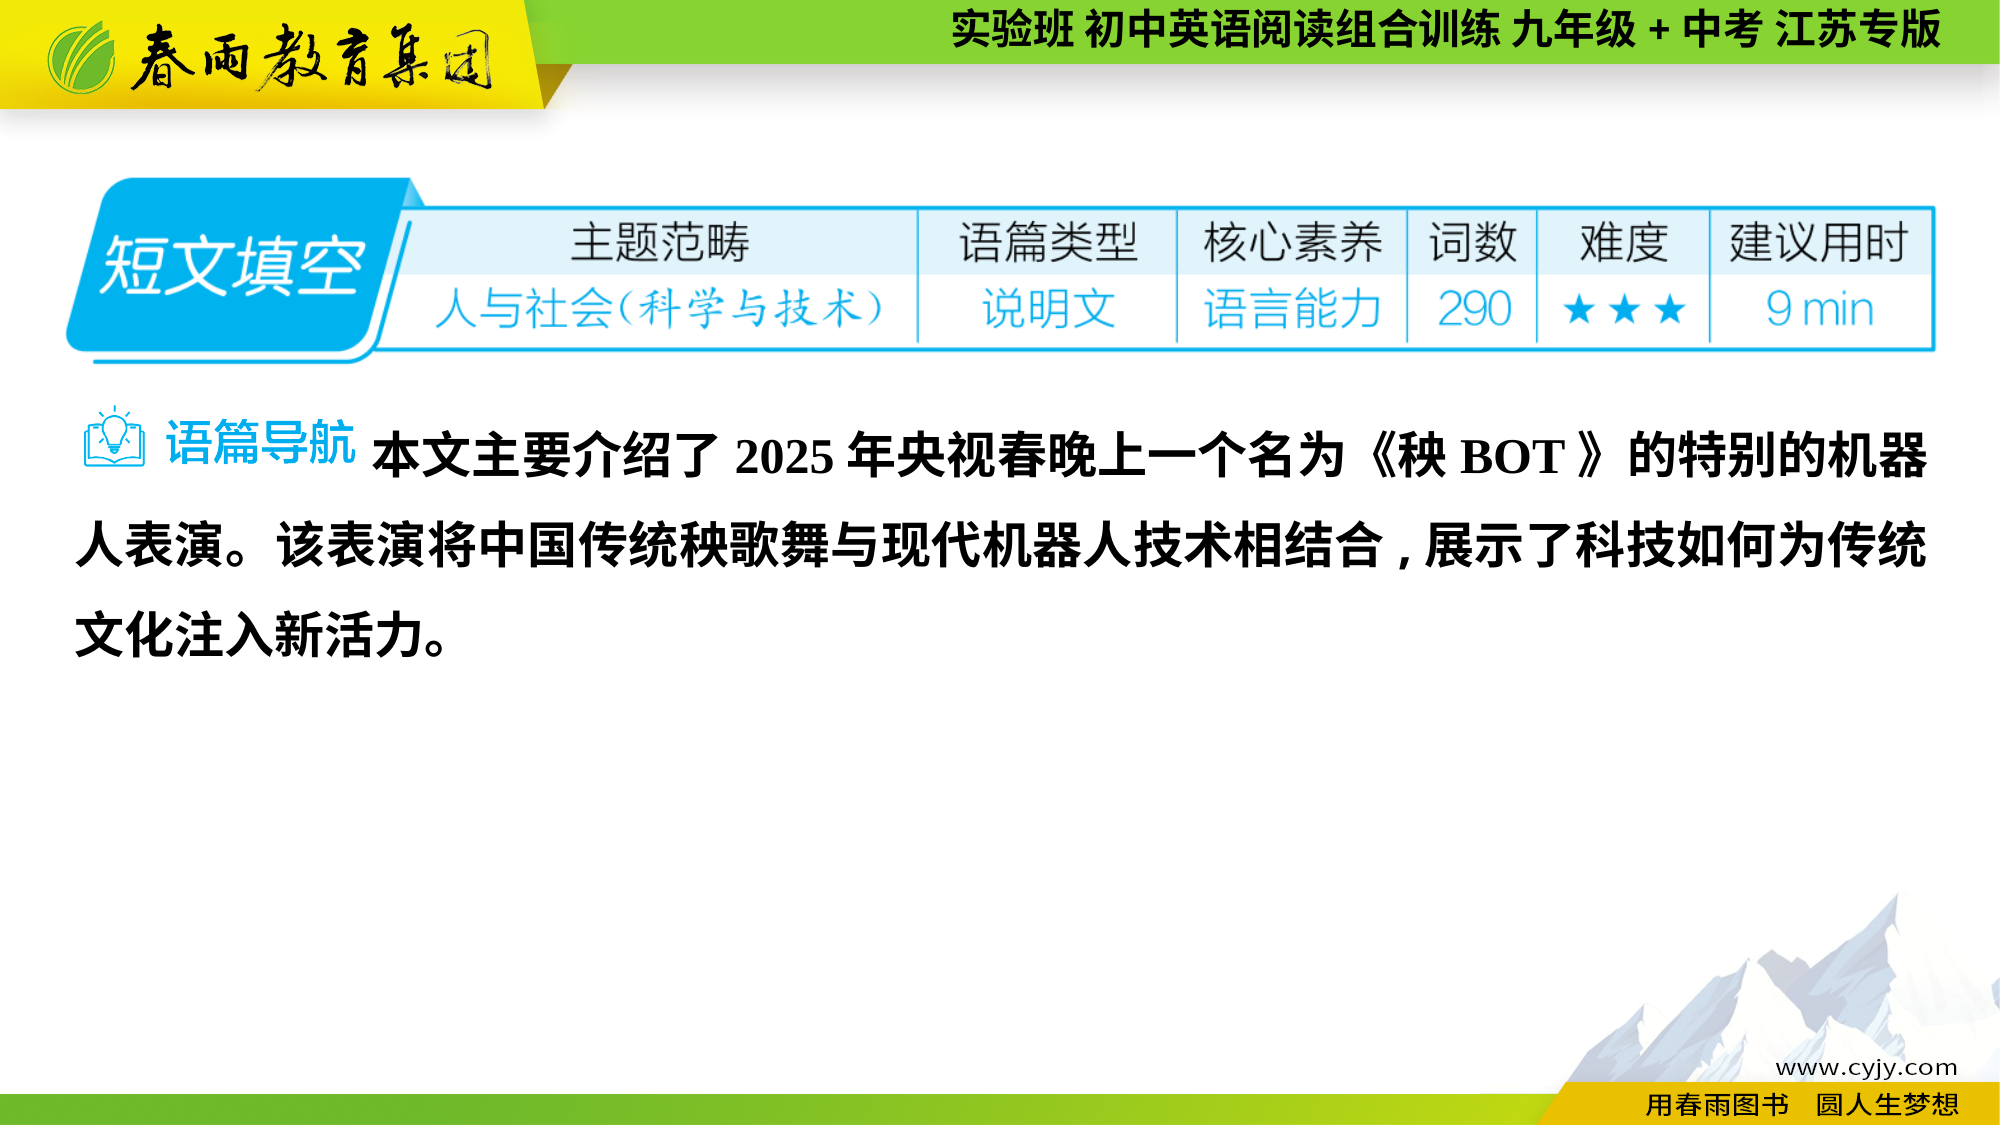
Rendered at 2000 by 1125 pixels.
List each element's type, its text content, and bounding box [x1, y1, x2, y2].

picture [0, 0, 2000, 1125]
list 本文主要介绍了2025年央视春晚上一个名为《秧BOT》的特别的机器人表演。该表演将中国传统秧歌舞与现代机器人技术相结合,展示了科技如何为传统文化注入新活力。 [59, 385, 1944, 662]
